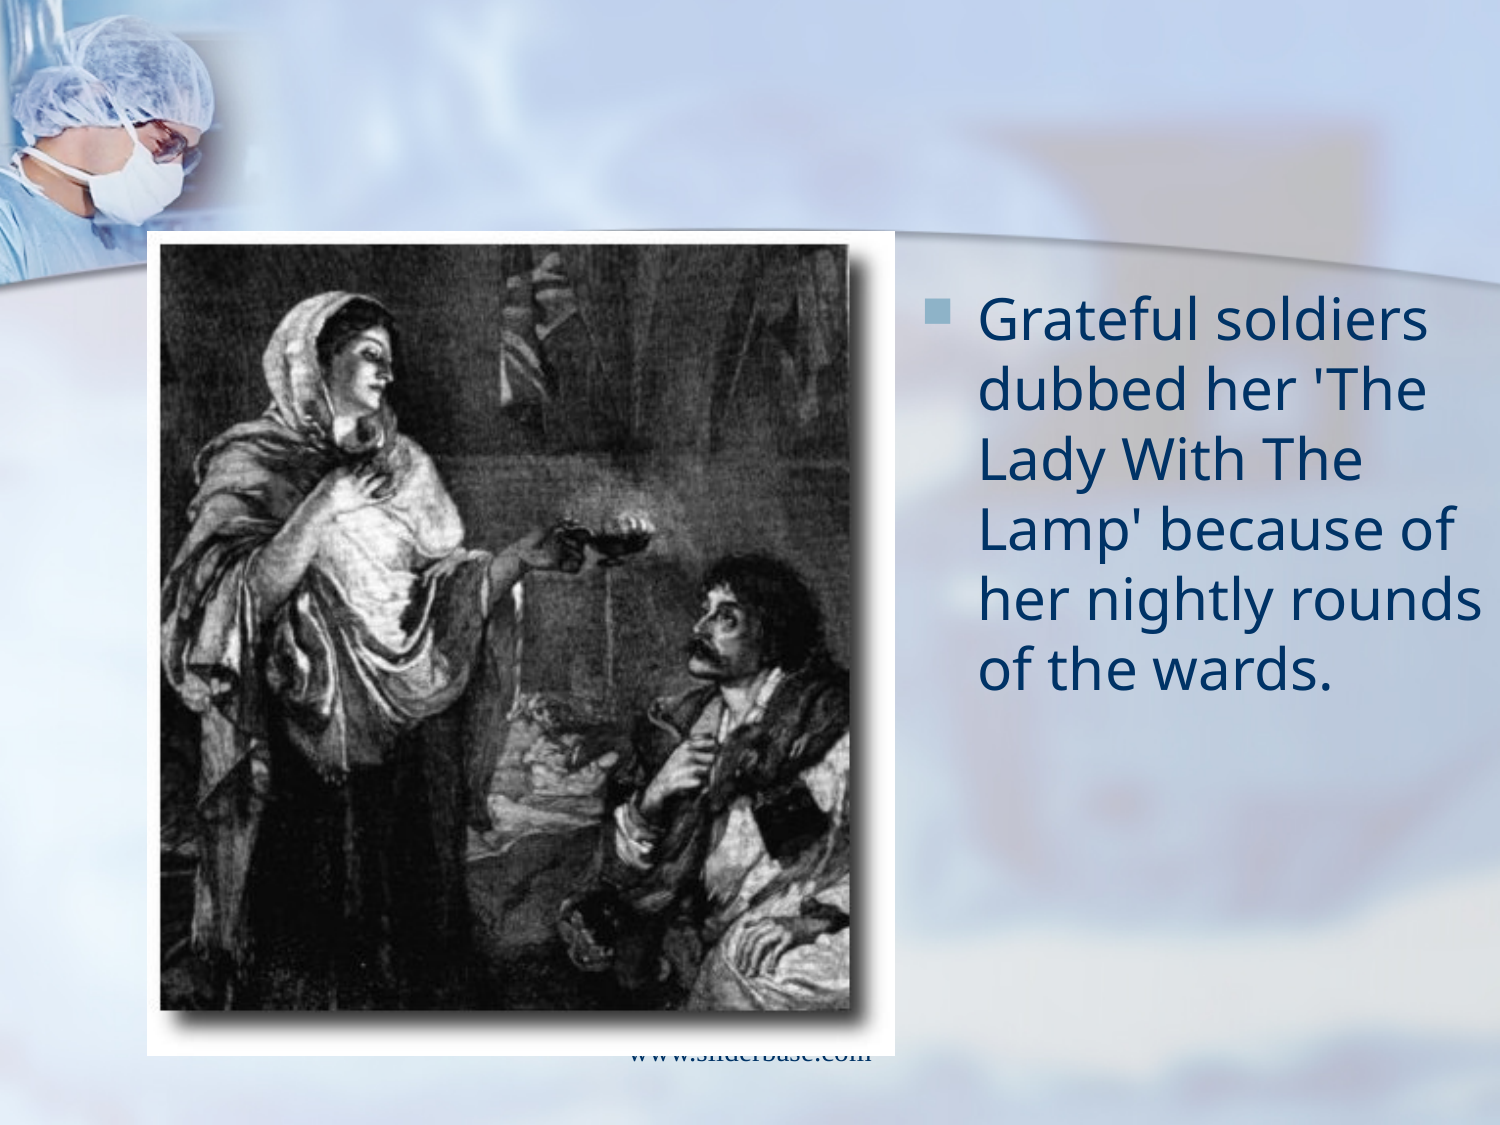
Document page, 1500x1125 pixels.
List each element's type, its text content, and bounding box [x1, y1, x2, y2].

list Grateful soldiers dubbed her 'The Lady With The Lamp' because of her nightly rounds of the wards. [906, 275, 1500, 1050]
footer www.sliderbase.com [512, 1024, 988, 1103]
picture [0, 0, 1500, 1125]
